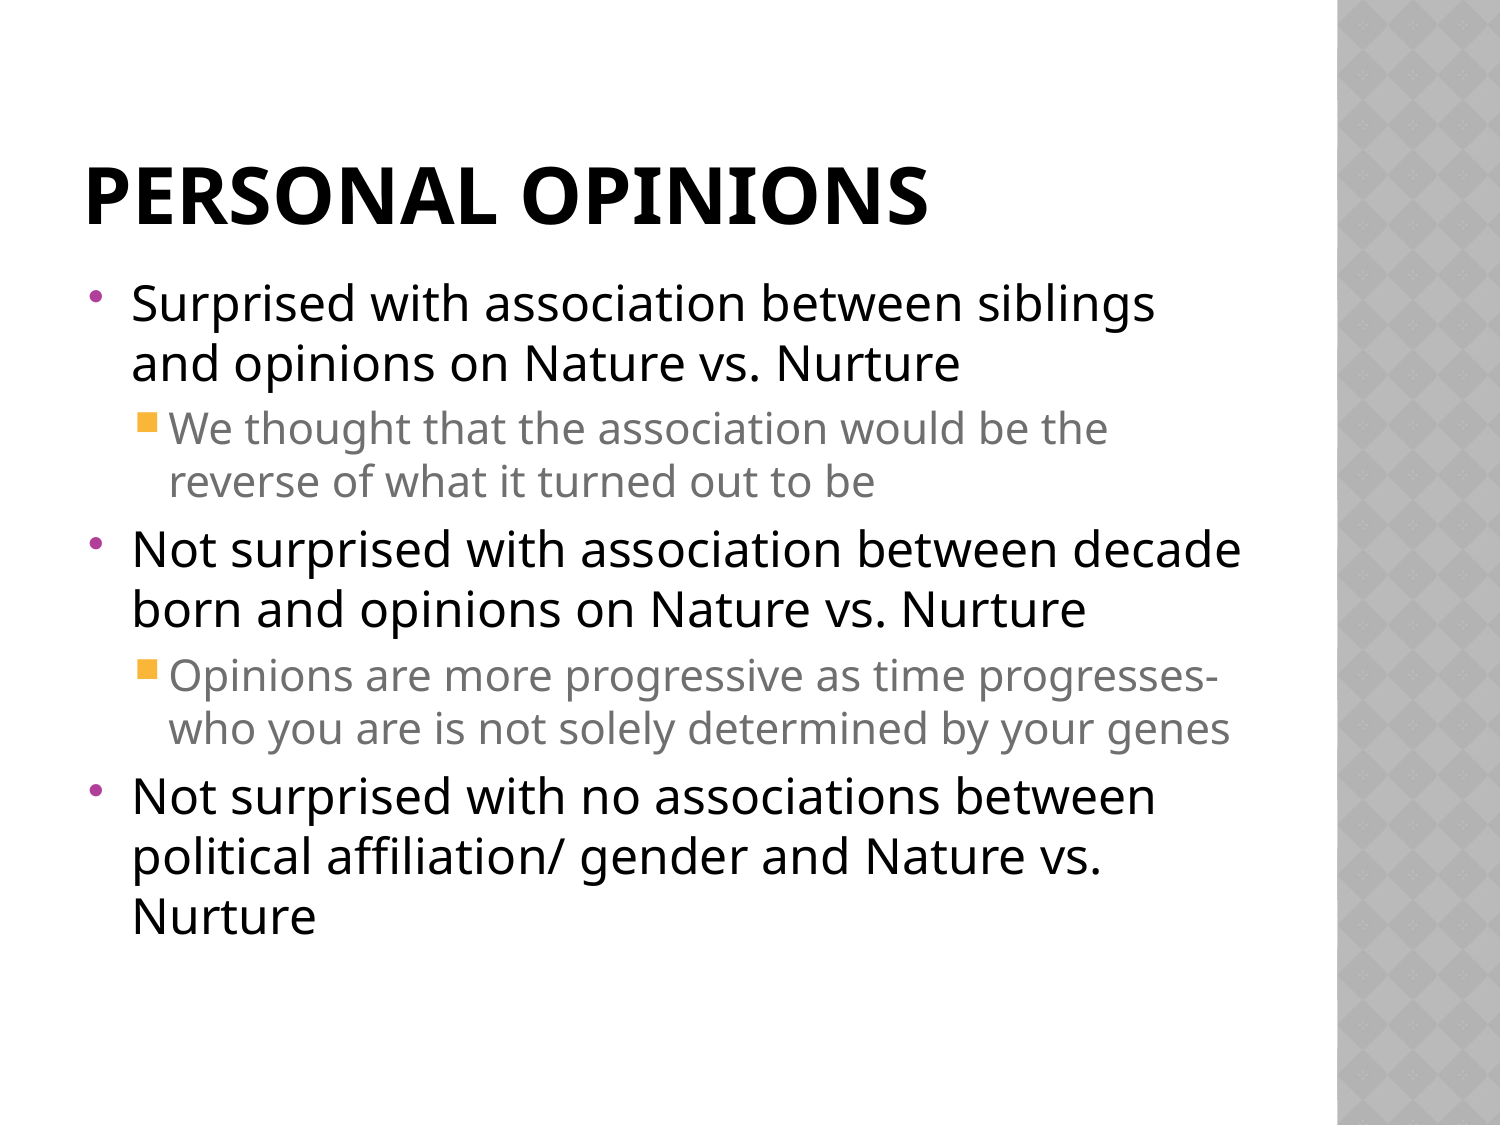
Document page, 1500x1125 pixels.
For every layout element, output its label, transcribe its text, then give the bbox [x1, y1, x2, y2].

list Surprised with association between siblings and opinions on Nature vs. Nurture We thought that the association would be the reverse of what it turned out to be Not surprised with association between decade born and opinions on Nature vs. Nurture Opinions are more progressive as time progresses- who you are is not solely determined by your genes Not surprised with no associations between political affiliation/ gender and Nature vs. Nurture [75, 264, 1263, 1059]
title Personal Opinions [75, 52, 1263, 240]
